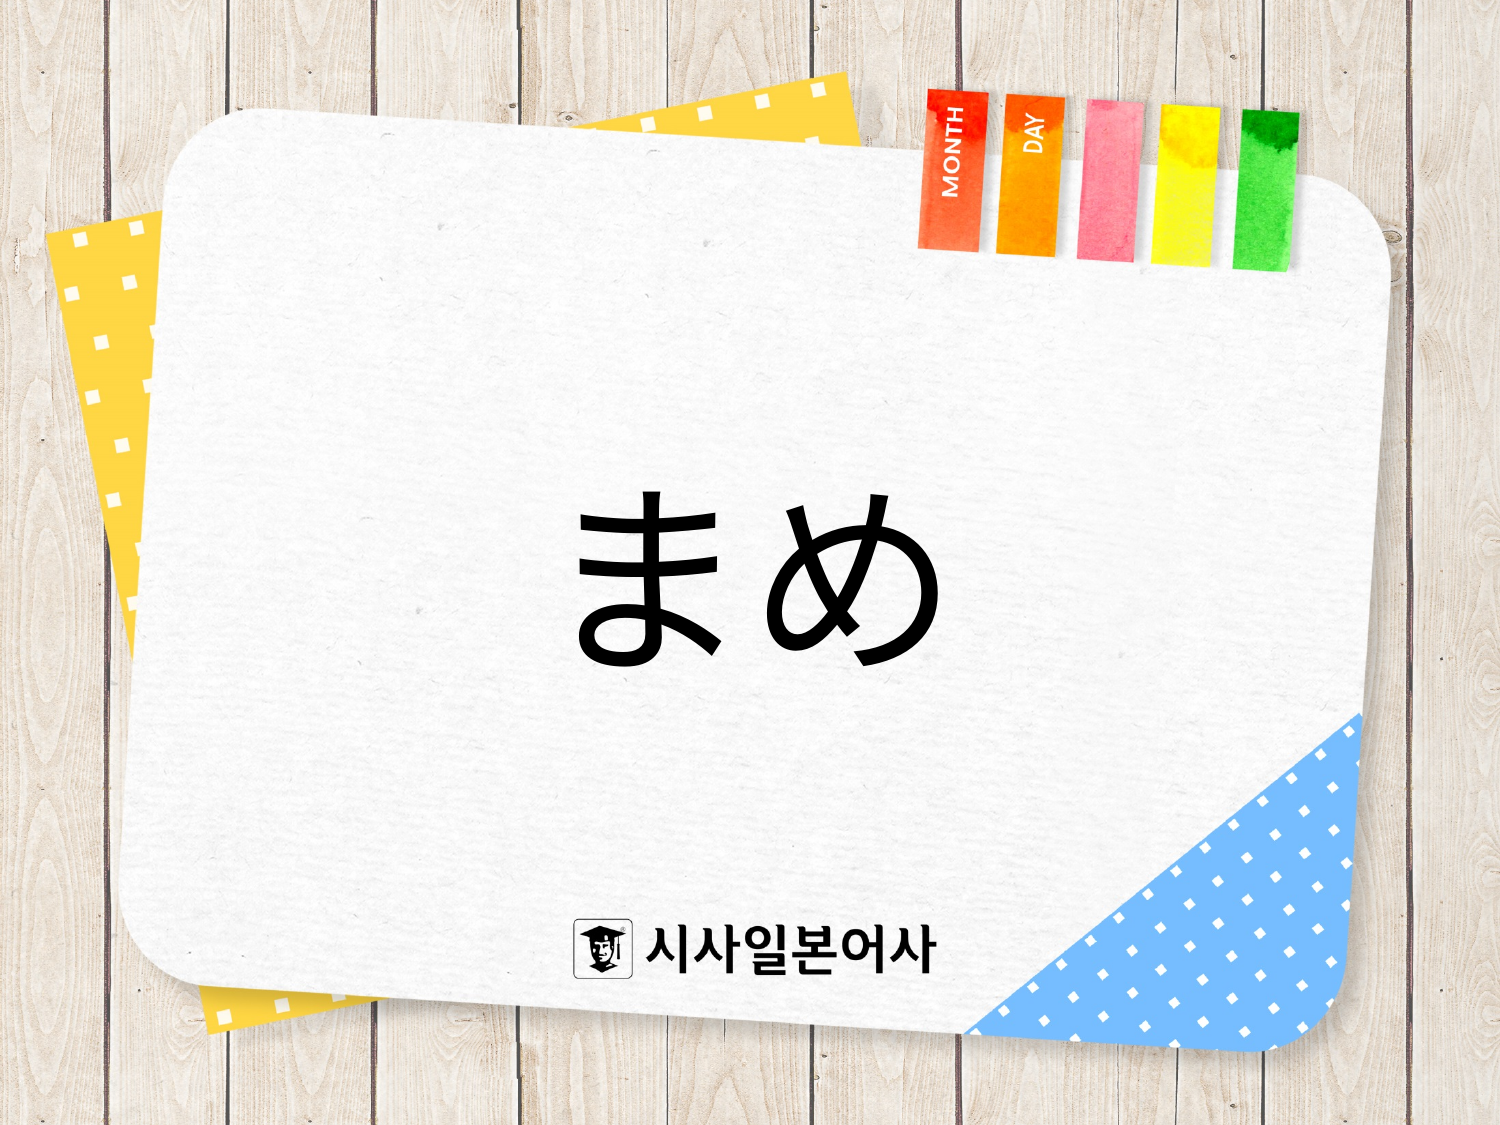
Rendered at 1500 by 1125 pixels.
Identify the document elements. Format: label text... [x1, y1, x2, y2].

title まめ [75, 338, 1425, 811]
picture [0, 0, 1500, 1125]
